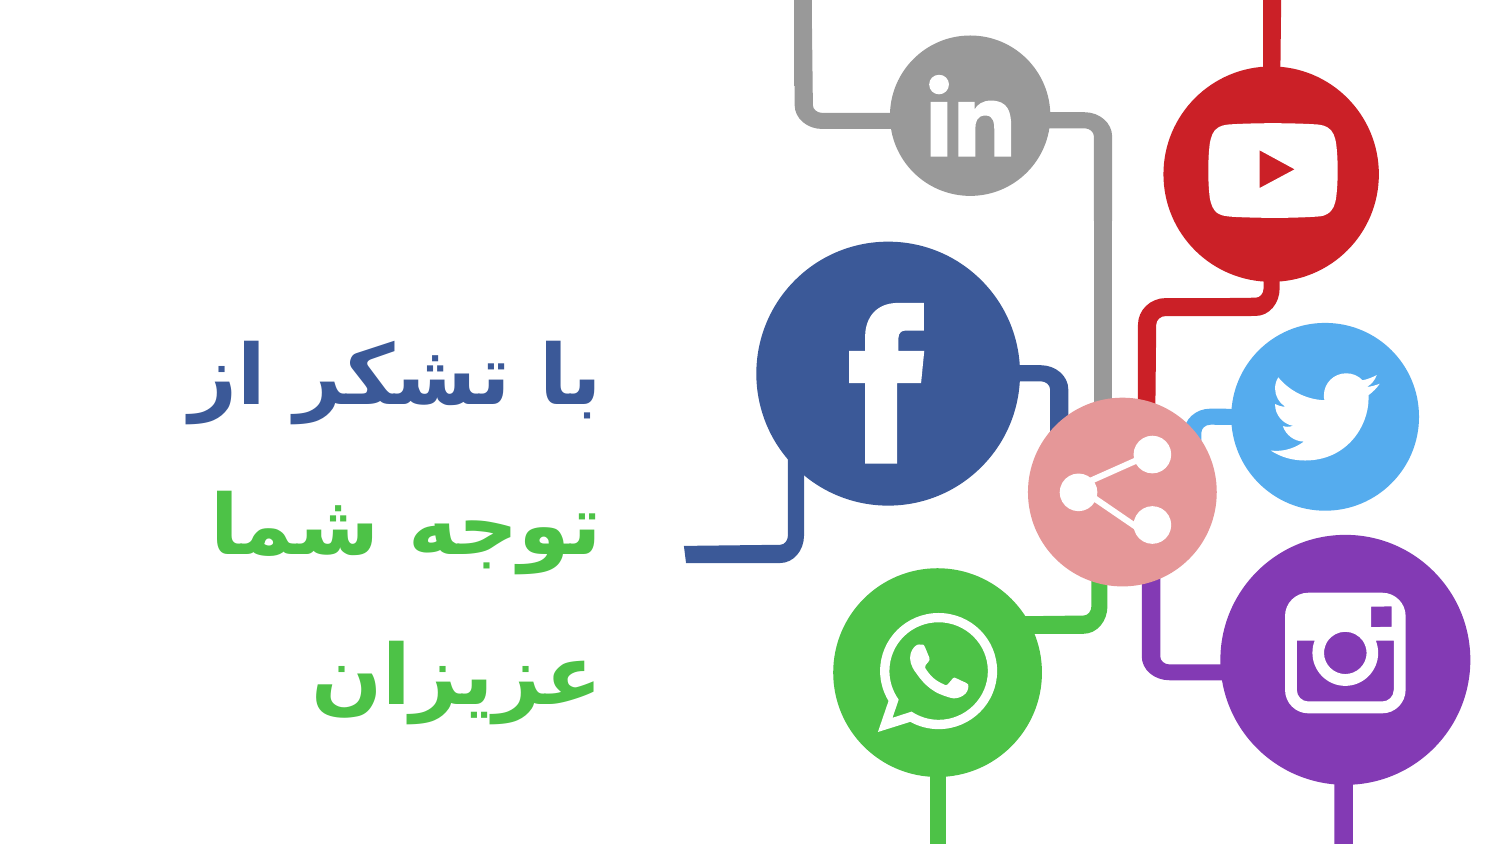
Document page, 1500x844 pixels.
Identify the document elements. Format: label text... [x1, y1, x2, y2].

text_box با تشکر از توجه شما عزیزان [50, 264, 618, 729]
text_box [683, 0, 1471, 844]
